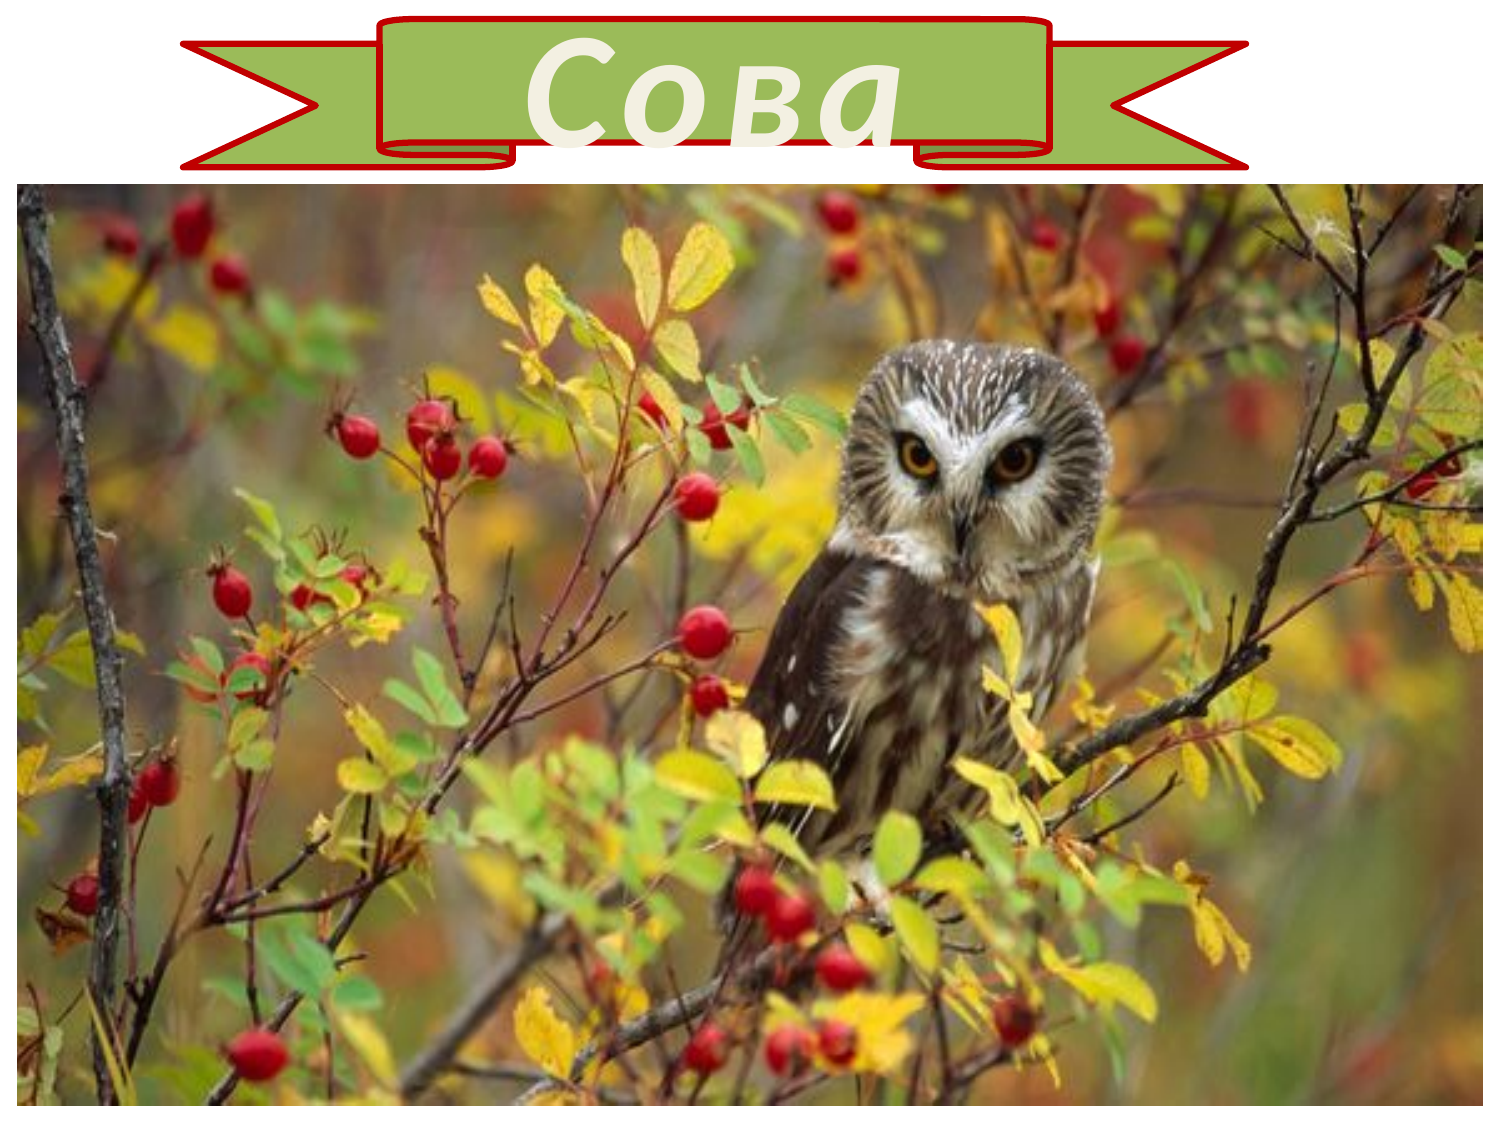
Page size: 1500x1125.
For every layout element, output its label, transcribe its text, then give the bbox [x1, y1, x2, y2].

text_box Сова [180, 16, 1249, 170]
picture [17, 184, 1483, 1107]
